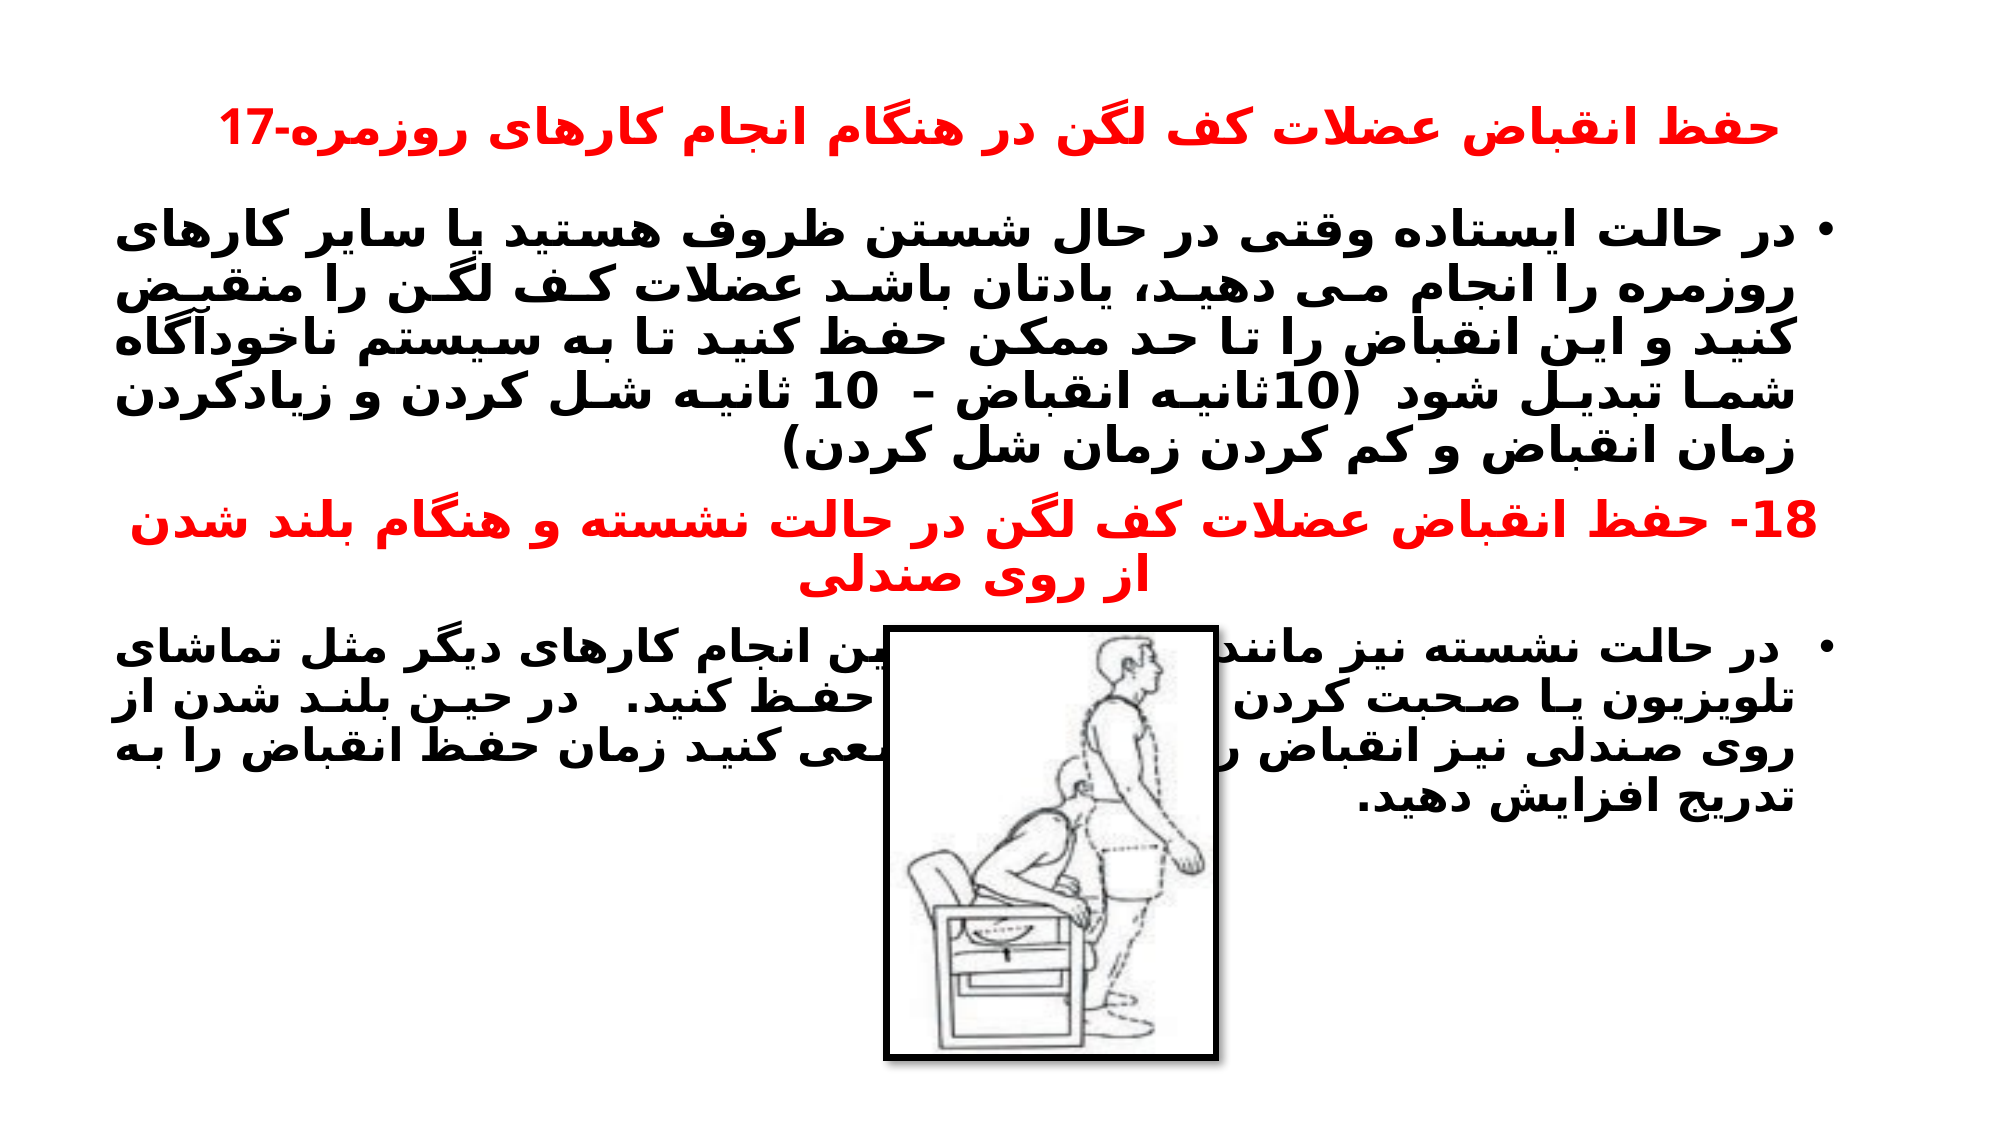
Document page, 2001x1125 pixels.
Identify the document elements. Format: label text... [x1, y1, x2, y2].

title 17-حفظ انقباض عضلات کف لگن در هنگام انجام کارهای روزمره [137, 59, 1863, 197]
picture [889, 631, 1214, 1055]
list در حالت ایستاده وقتی در حال شستن ظروف هستید یا سایر کارهای روزمره را انجام می دهید، یادتان باشد عضلات کف لگن را منقبض کنید و این انقباض را تا حد ممکن حفظ کنید تا به سیستم ناخودآگاه شما تبدیل شود (10ثانیه انقباض – 10 ثانیه شل کردن و زیادکردن زمان انقباض و کم کردن زمان شل کردن) 18- حفظ انقباض عضلات کف لگن در حالت نشسته و هنگام بلند شدن از روی صندلی در حالت نشسته نیز مانند تمرین قبل، حین انجام کارهای دیگر مثل تماشای تلویزیون یا صحبت کردن این انقباض را حفظ کنید. در حین بلند شدن از روی صندلی نیز انقباض را حفظ کنید. سعی کنید زمان حفظ انقباض را به تدریج افزایش دهید. [99, 196, 1850, 1066]
